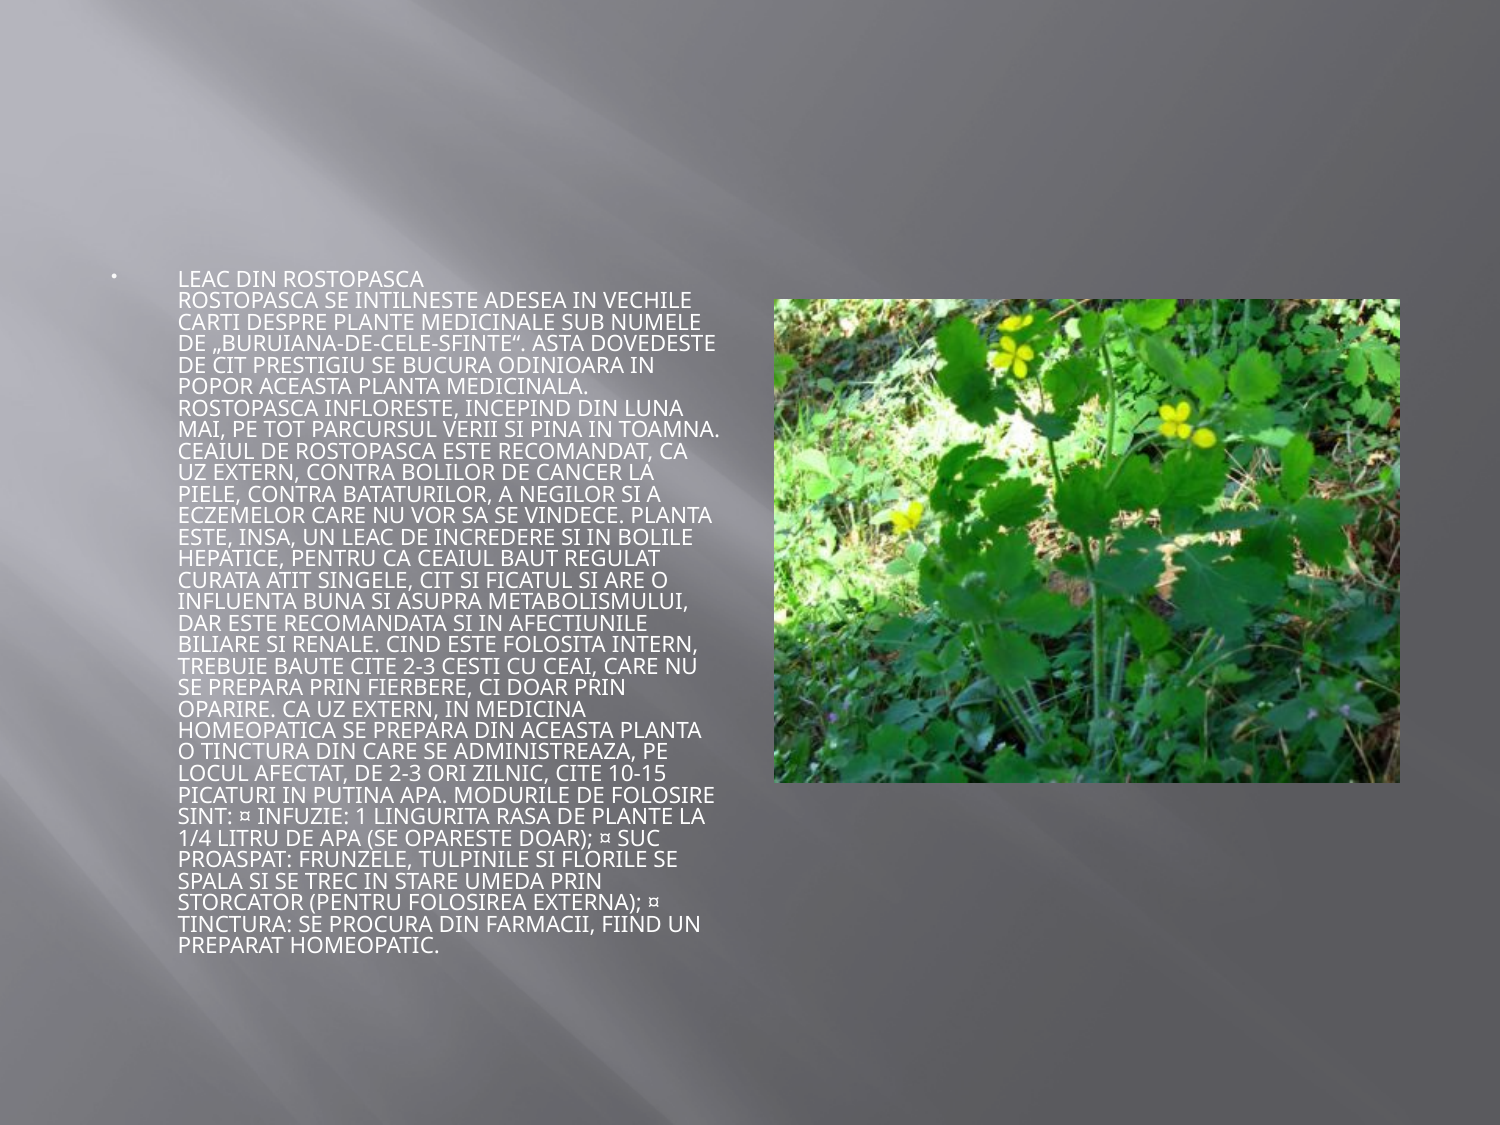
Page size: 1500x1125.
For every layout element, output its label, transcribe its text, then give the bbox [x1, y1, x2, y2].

list LEAC DIN ROSTOPASCA ROSTOPASCA SE INTILNESTE ADESEA IN VECHILE CARTI DESPRE PLANTE MEDICINALE SUB NUMELE DE „BURUIANA-DE-CELE-SFINTE“. ASTA DOVEDESTE DE CIT PRESTIGIU SE BUCURA ODINIOARA IN POPOR ACEASTA PLANTA MEDICINALA. ROSTOPASCA INFLORESTE, INCEPIND DIN LUNA MAI, PE TOT PARCURSUL VERII SI PINA IN TOAMNA. CEAIUL DE ROSTOPASCA ESTE RECOMANDAT, CA UZ EXTERN, CONTRA BOLILOR DE CANCER LA PIELE, CONTRA BATATURILOR, A NEGILOR SI A ECZEMELOR CARE NU VOR SA SE VINDECE. PLANTA ESTE, INSA, UN LEAC DE INCREDERE SI IN BOLILE HEPATICE, PENTRU CA CEAIUL BAUT REGULAT CURATA ATIT SINGELE, CIT SI FICATUL SI ARE O INFLUENTA BUNA SI ASUPRA METABOLISMULUI, DAR ESTE RECOMANDATA SI IN AFECTIUNILE BILIARE SI RENALE. CIND ESTE FOLOSITA INTERN, TREBUIE BAUTE CITE 2-3 CESTI CU CEAI, CARE NU SE PREPARA PRIN FIERBERE, CI DOAR PRIN OPARIRE. CA UZ EXTERN, IN MEDICINA HOMEOPATICA SE PREPARA DIN ACEASTA PLANTA O TINCTURA DIN CARE SE ADMINISTREAZA, PE LOCUL AFECTAT, DE 2-3 ORI ZILNIC, CITE 10-15 PICATURI IN PUTINA APA. MODURILE DE FOLOSIRE SINT: ¤ INFUZIE: 1 LINGURITA RASA DE PLANTE LA 1/4 LITRU DE APA (SE OPARESTE DOAR); ¤ SUC PROASPAT: FRUNZELE, TULPINILE SI FLORILE SE SPALA SI SE TREC IN STARE UMEDA PRIN STORCATOR (PENTRU FOLOSIREA EXTERNA); ¤ TINCTURA: SE PROCURA DIN FARMACII, FIIND UN PREPARAT HOMEOPATIC. [74, 262, 738, 1006]
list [774, 299, 1401, 783]
